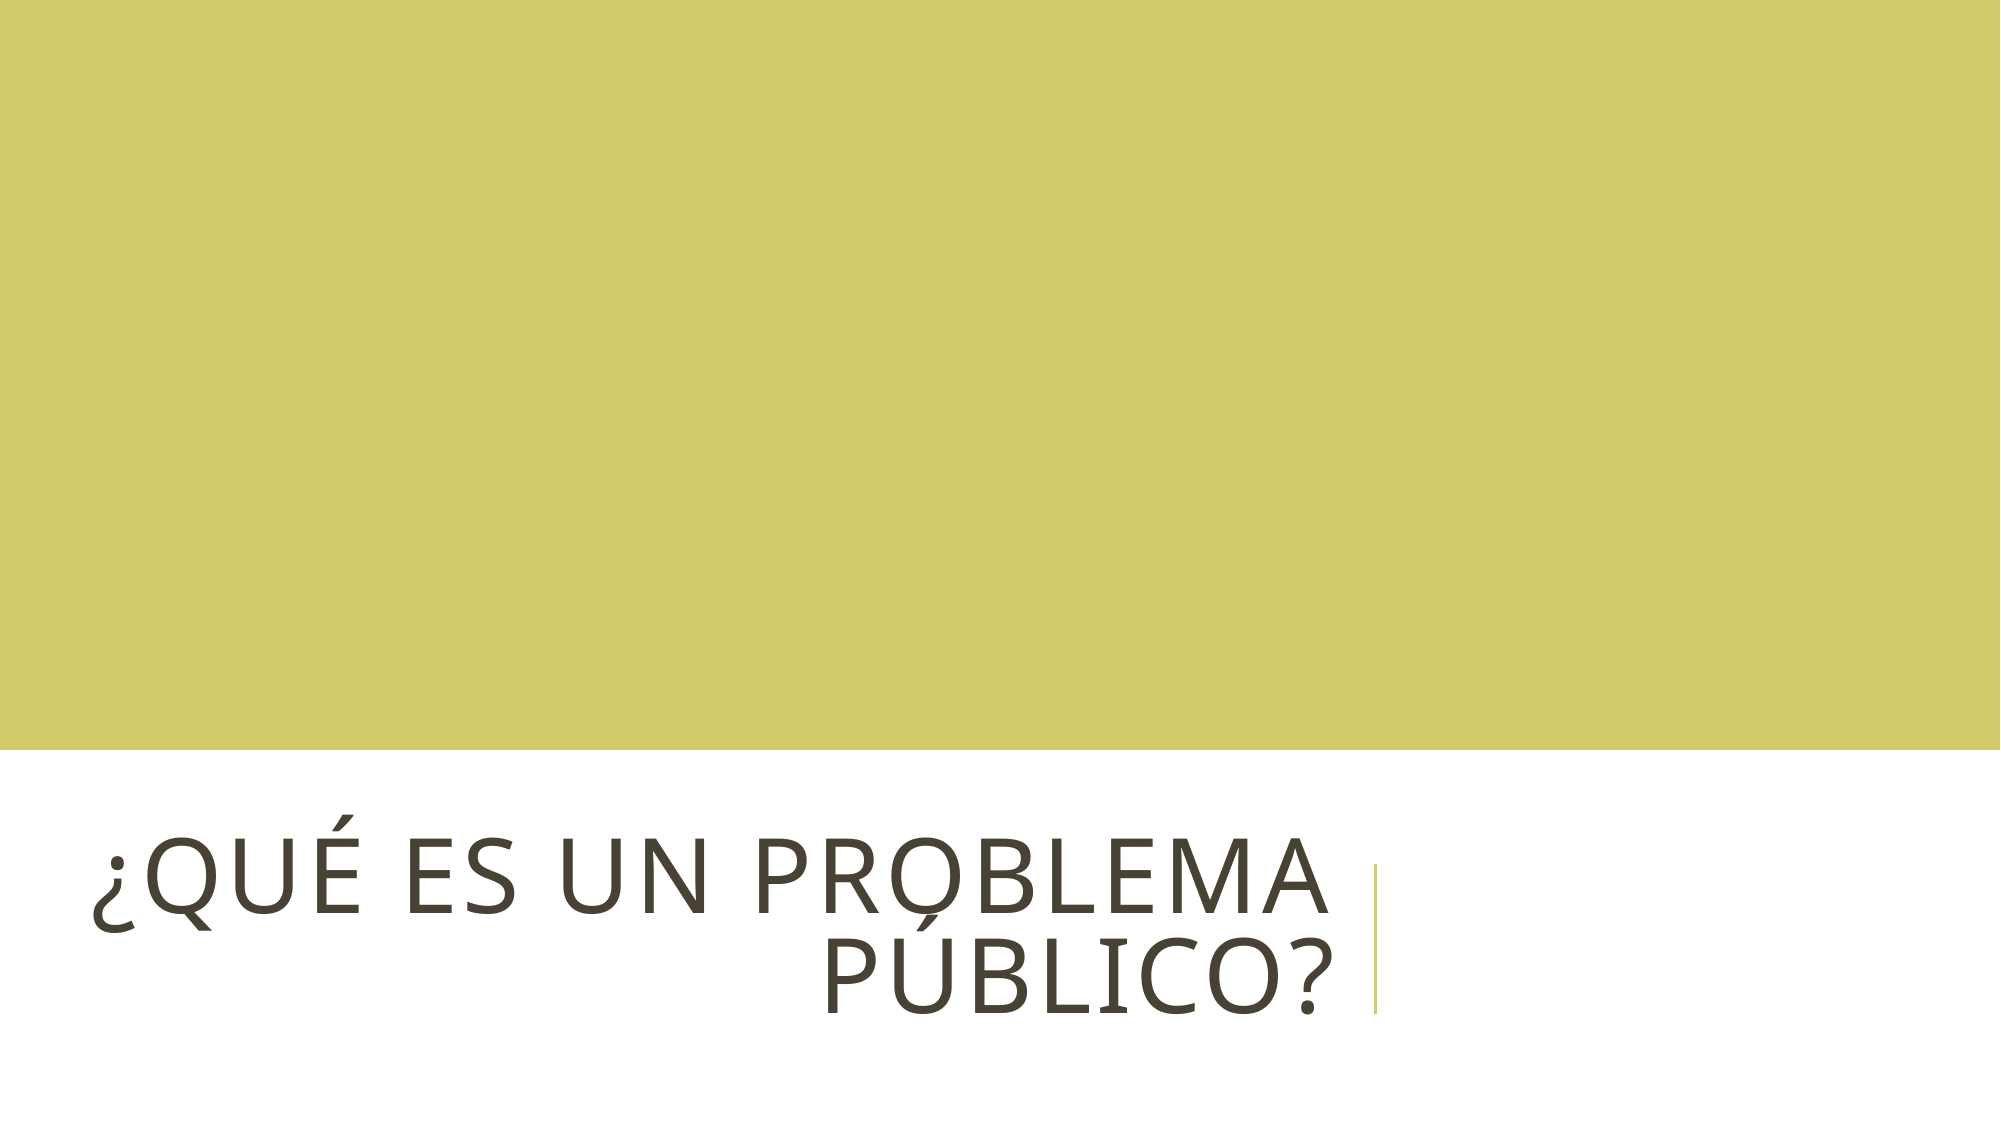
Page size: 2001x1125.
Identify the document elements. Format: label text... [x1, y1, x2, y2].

title ¿Qué es un problema público? [75, 813, 1350, 1054]
